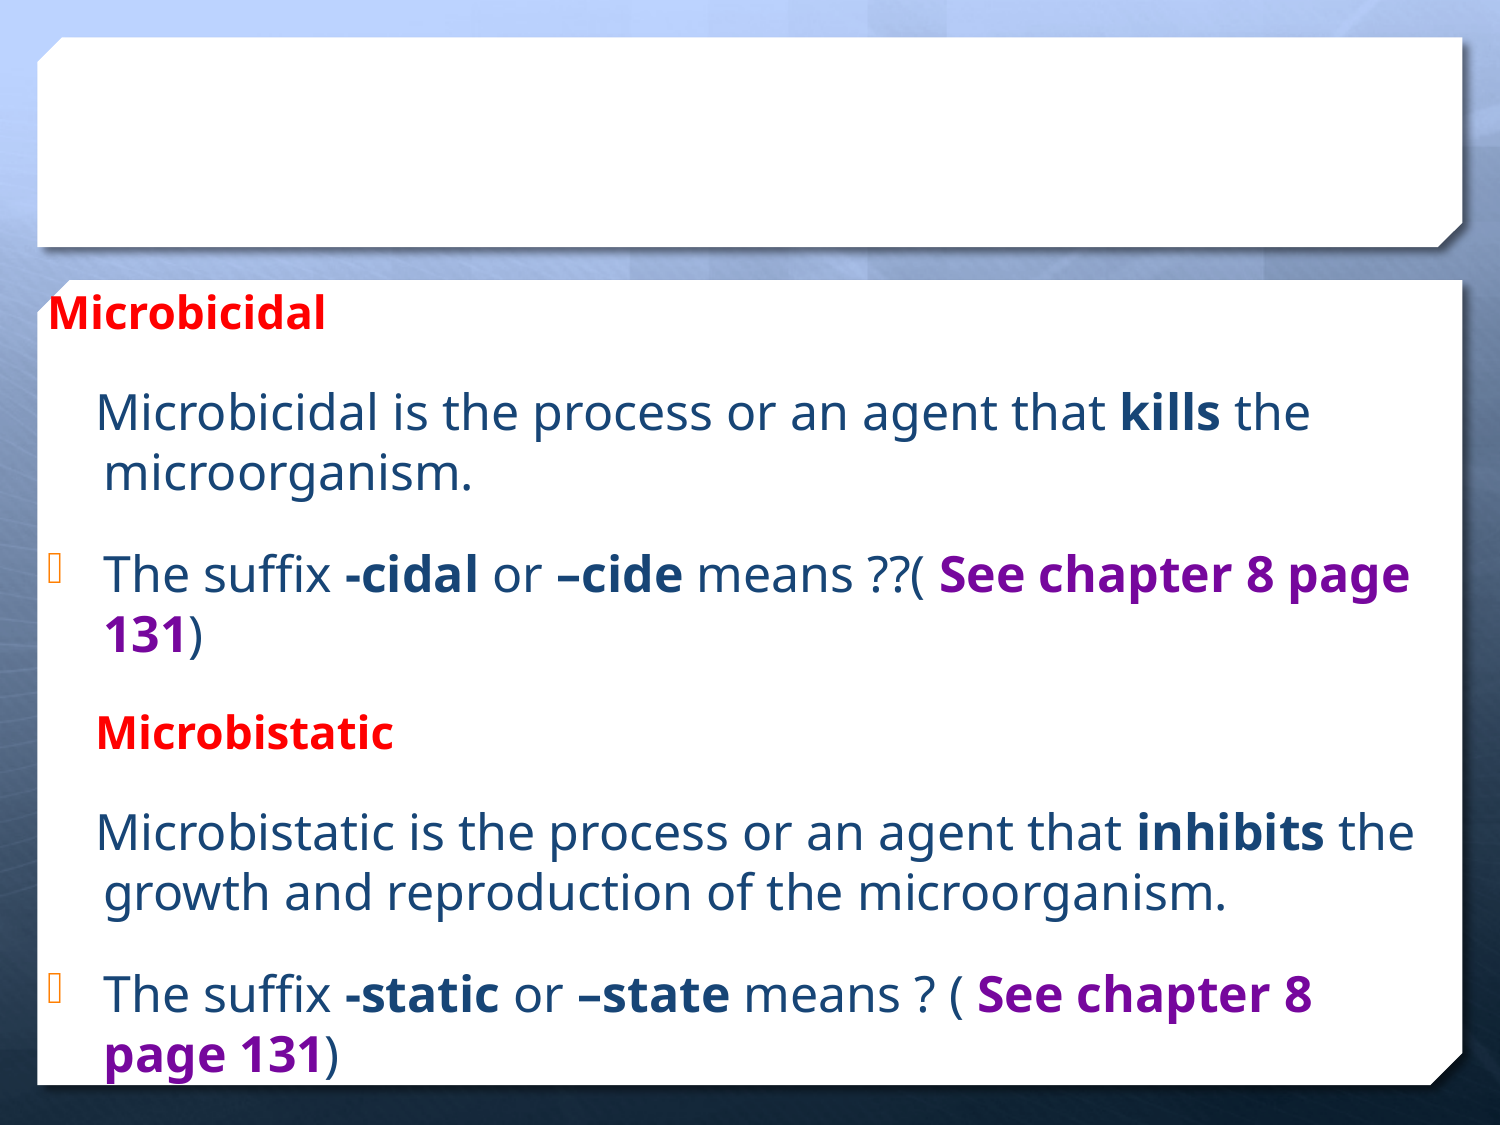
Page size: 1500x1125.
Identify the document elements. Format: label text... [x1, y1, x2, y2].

list Microbicidal Microbicidal is the process or an agent that kills the microorganism. The suffix -cidal or –cide means ??( See chapter 8 page 131) Microbistatic Microbistatic is the process or an agent that inhibits the growth and reproduction of the microorganism. The suffix -static or –state means ? ( See chapter 8 page 131) [32, 276, 1459, 1125]
